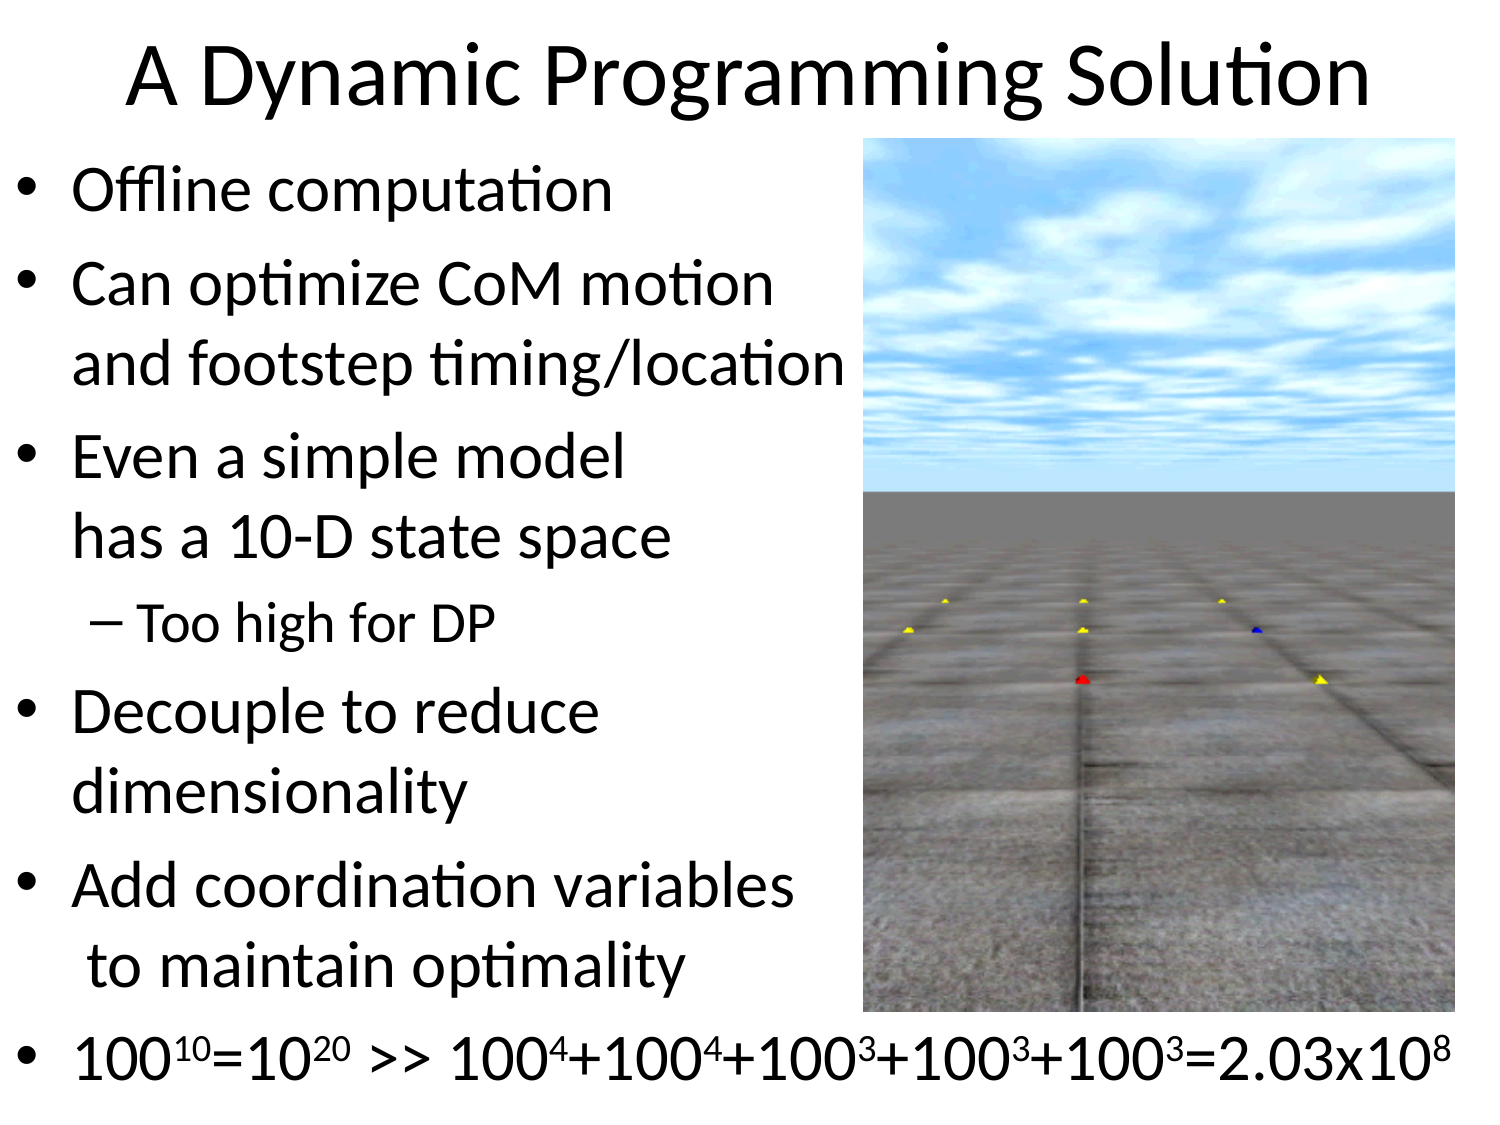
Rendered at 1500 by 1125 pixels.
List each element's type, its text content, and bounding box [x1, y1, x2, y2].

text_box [862, 137, 1456, 1013]
list Offline computation Can optimize CoM motion and footstep timing/location Even a simple model has a 10-D state space Too high for DP Decouple to reduce dimensionality Add coordination variables to maintain optimality 10010=1020 >> 1004+1004+1003+1003+1003=2.03x108 [0, 137, 1500, 1125]
title A Dynamic Programming Solution [75, 0, 1425, 137]
